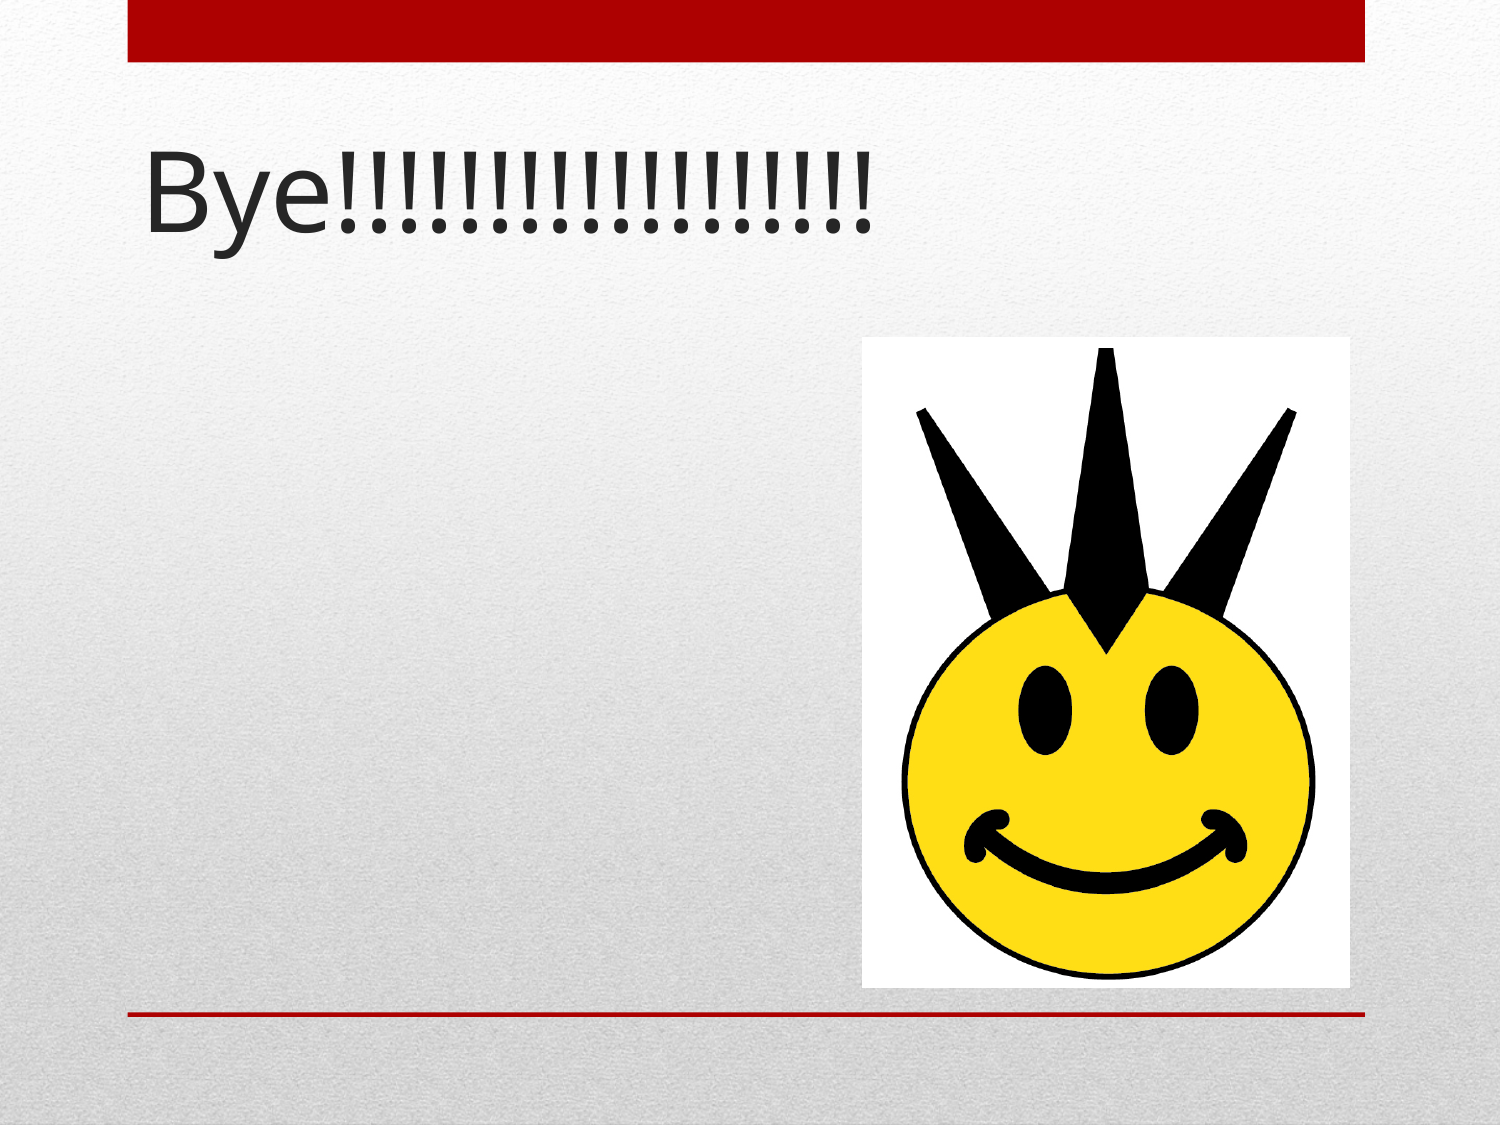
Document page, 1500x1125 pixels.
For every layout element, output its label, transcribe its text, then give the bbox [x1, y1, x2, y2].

picture [861, 336, 1351, 989]
title Bye!!!!!!!!!!!!!!!!!! [125, 75, 1238, 263]
